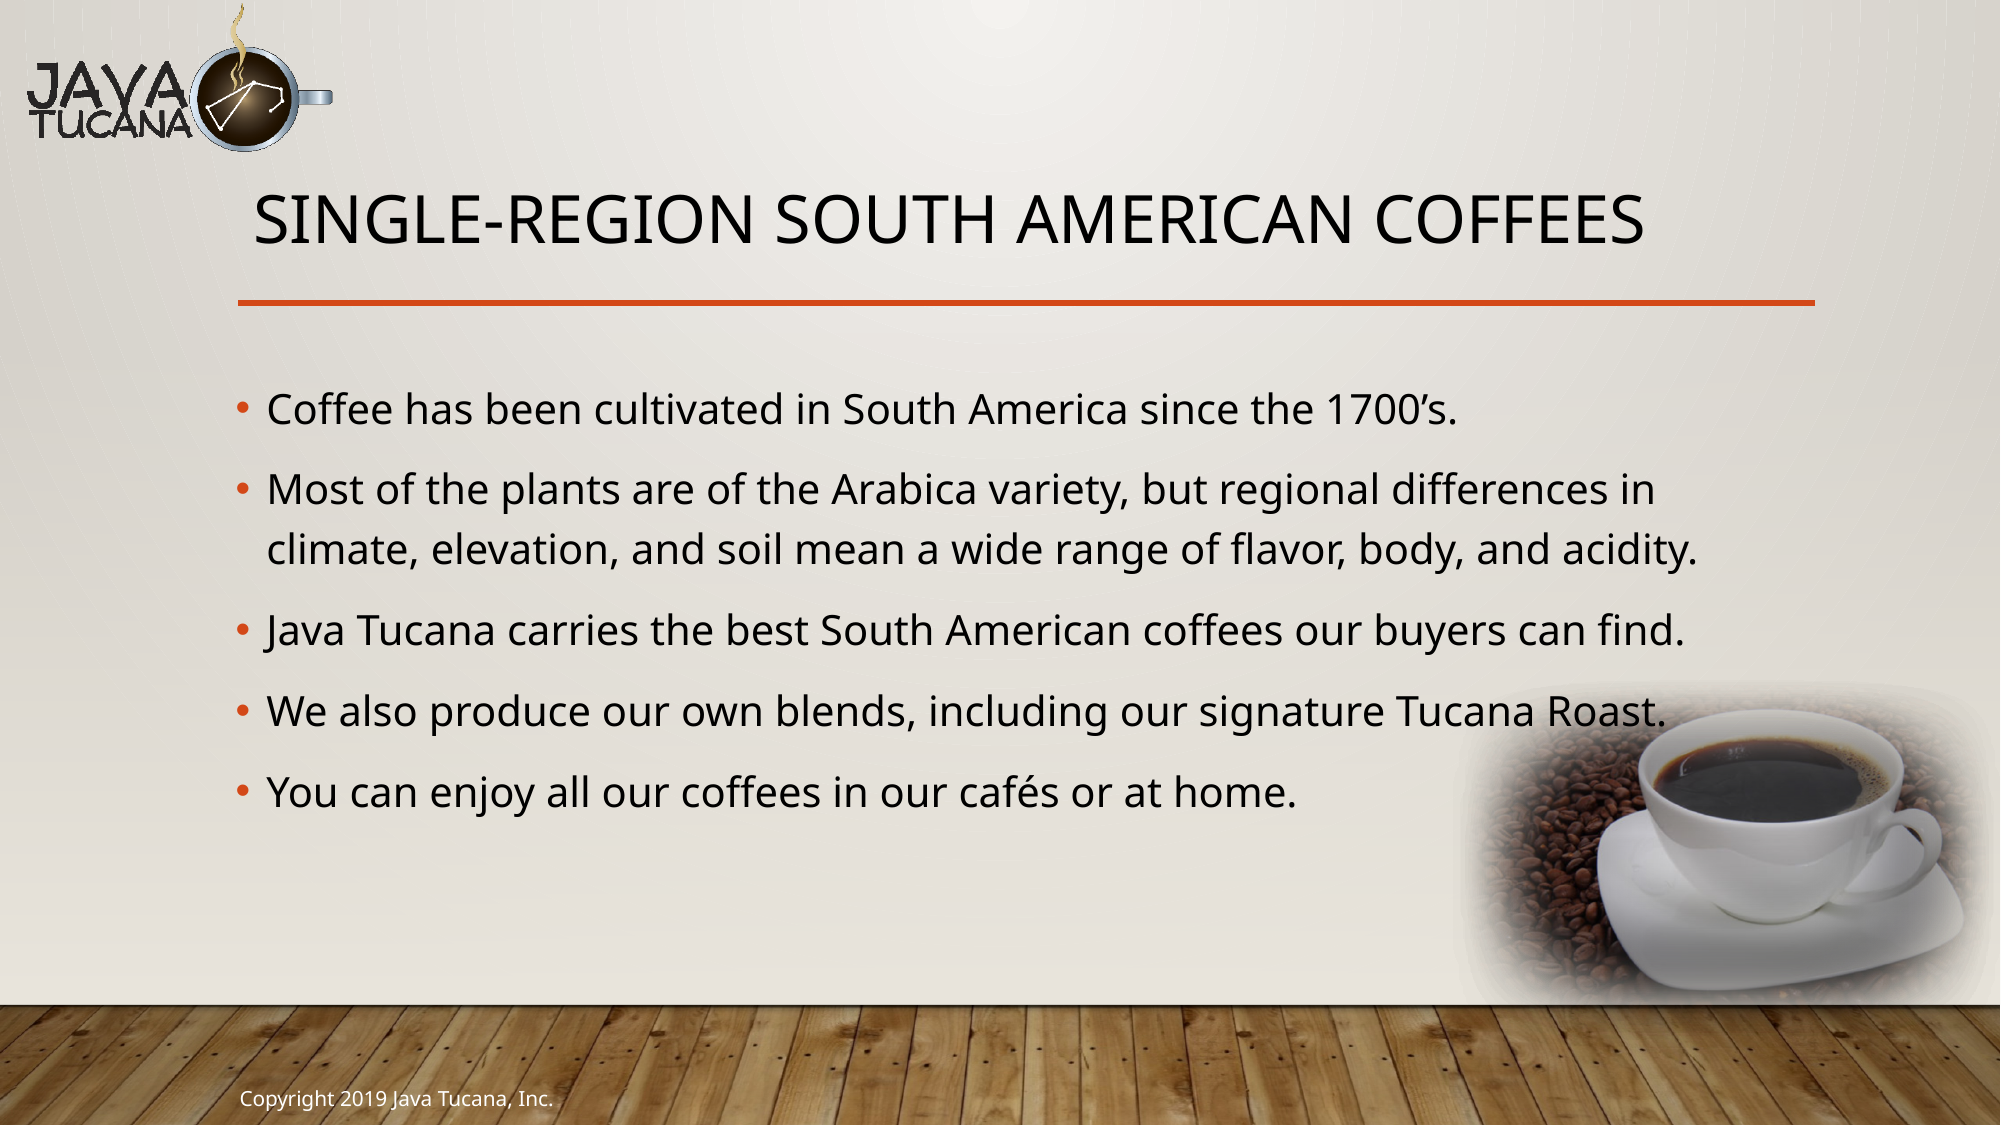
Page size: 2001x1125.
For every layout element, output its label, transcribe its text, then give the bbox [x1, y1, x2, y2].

title Single-region South American coffees [238, 178, 1814, 305]
picture [1790, 767, 1906, 953]
list Coffee has been cultivated in South America since the 1700’s. Most of the plants are of the Arabica variety, but regional differences in climate, elevation, and soil mean a wide range of flavor, body, and acidity. Java Tucana carries the best South American coffees our buyers can find. We also produce our own blends, including our signature Tucana Roast. You can enjoy all our coffees in our cafés or at home. [220, 364, 1790, 1025]
picture [0, 1005, 2000, 1125]
picture [13, 0, 341, 159]
footer Copyright 2019 Java Tucana, Inc. [224, 1074, 1199, 1125]
